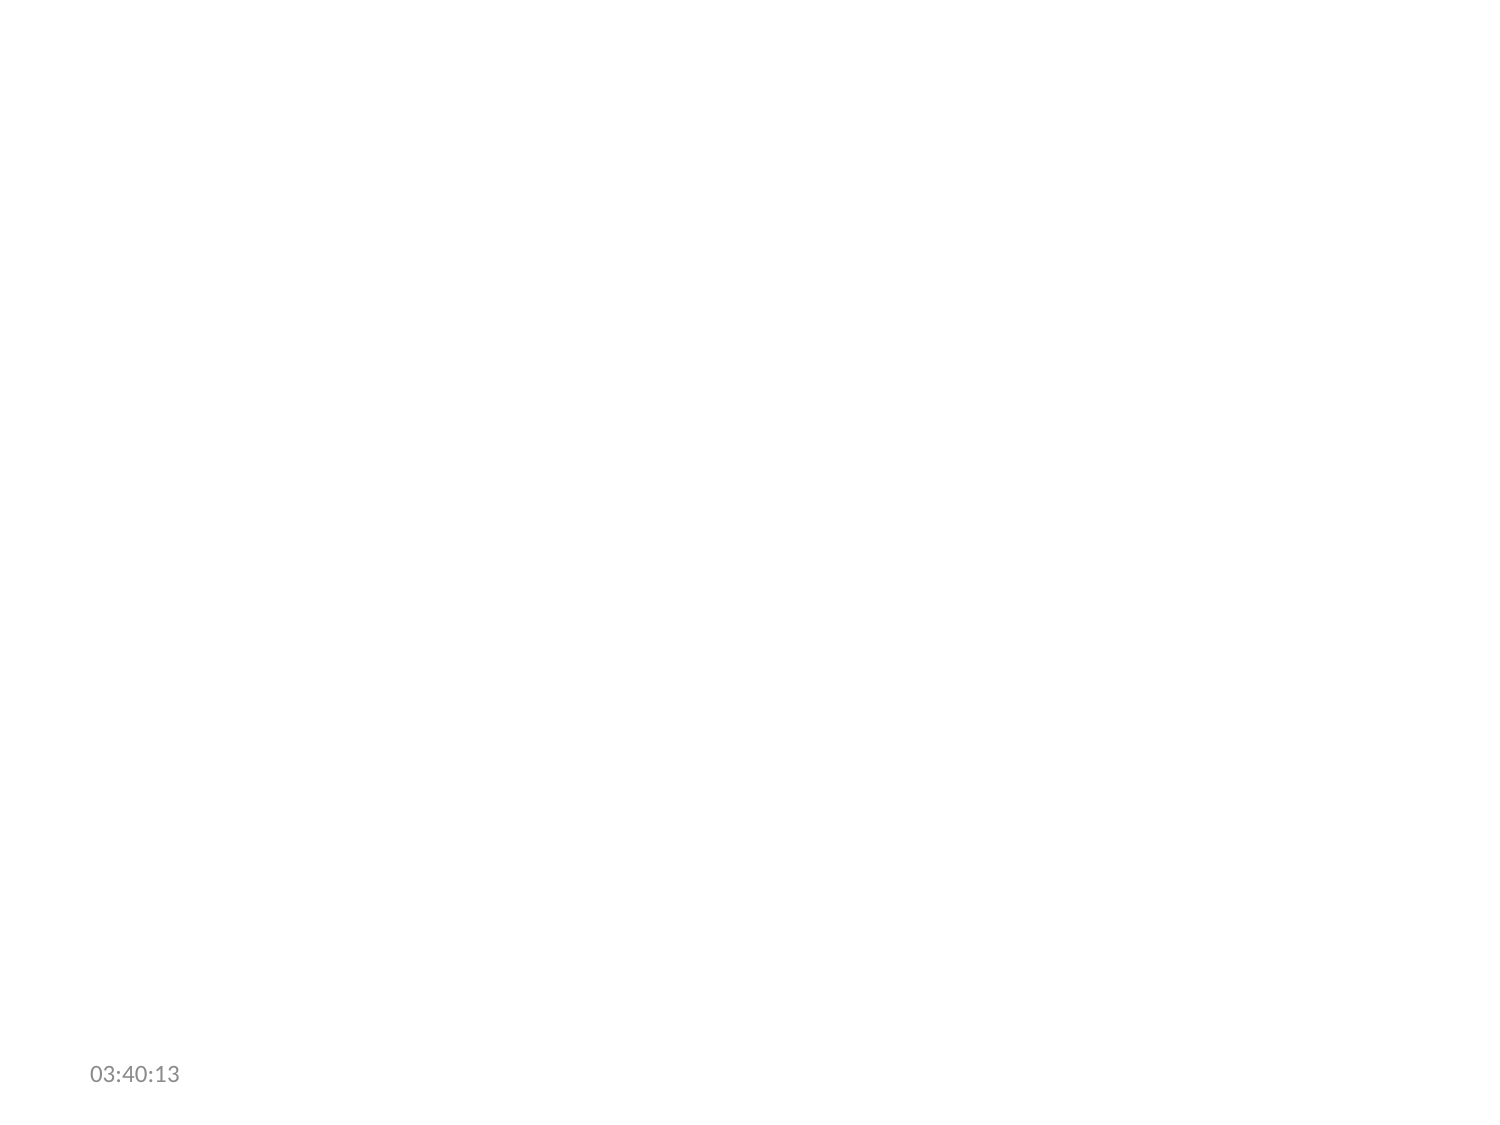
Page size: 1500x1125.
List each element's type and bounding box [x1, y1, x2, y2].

slide_number [75, 1042, 425, 1103]
